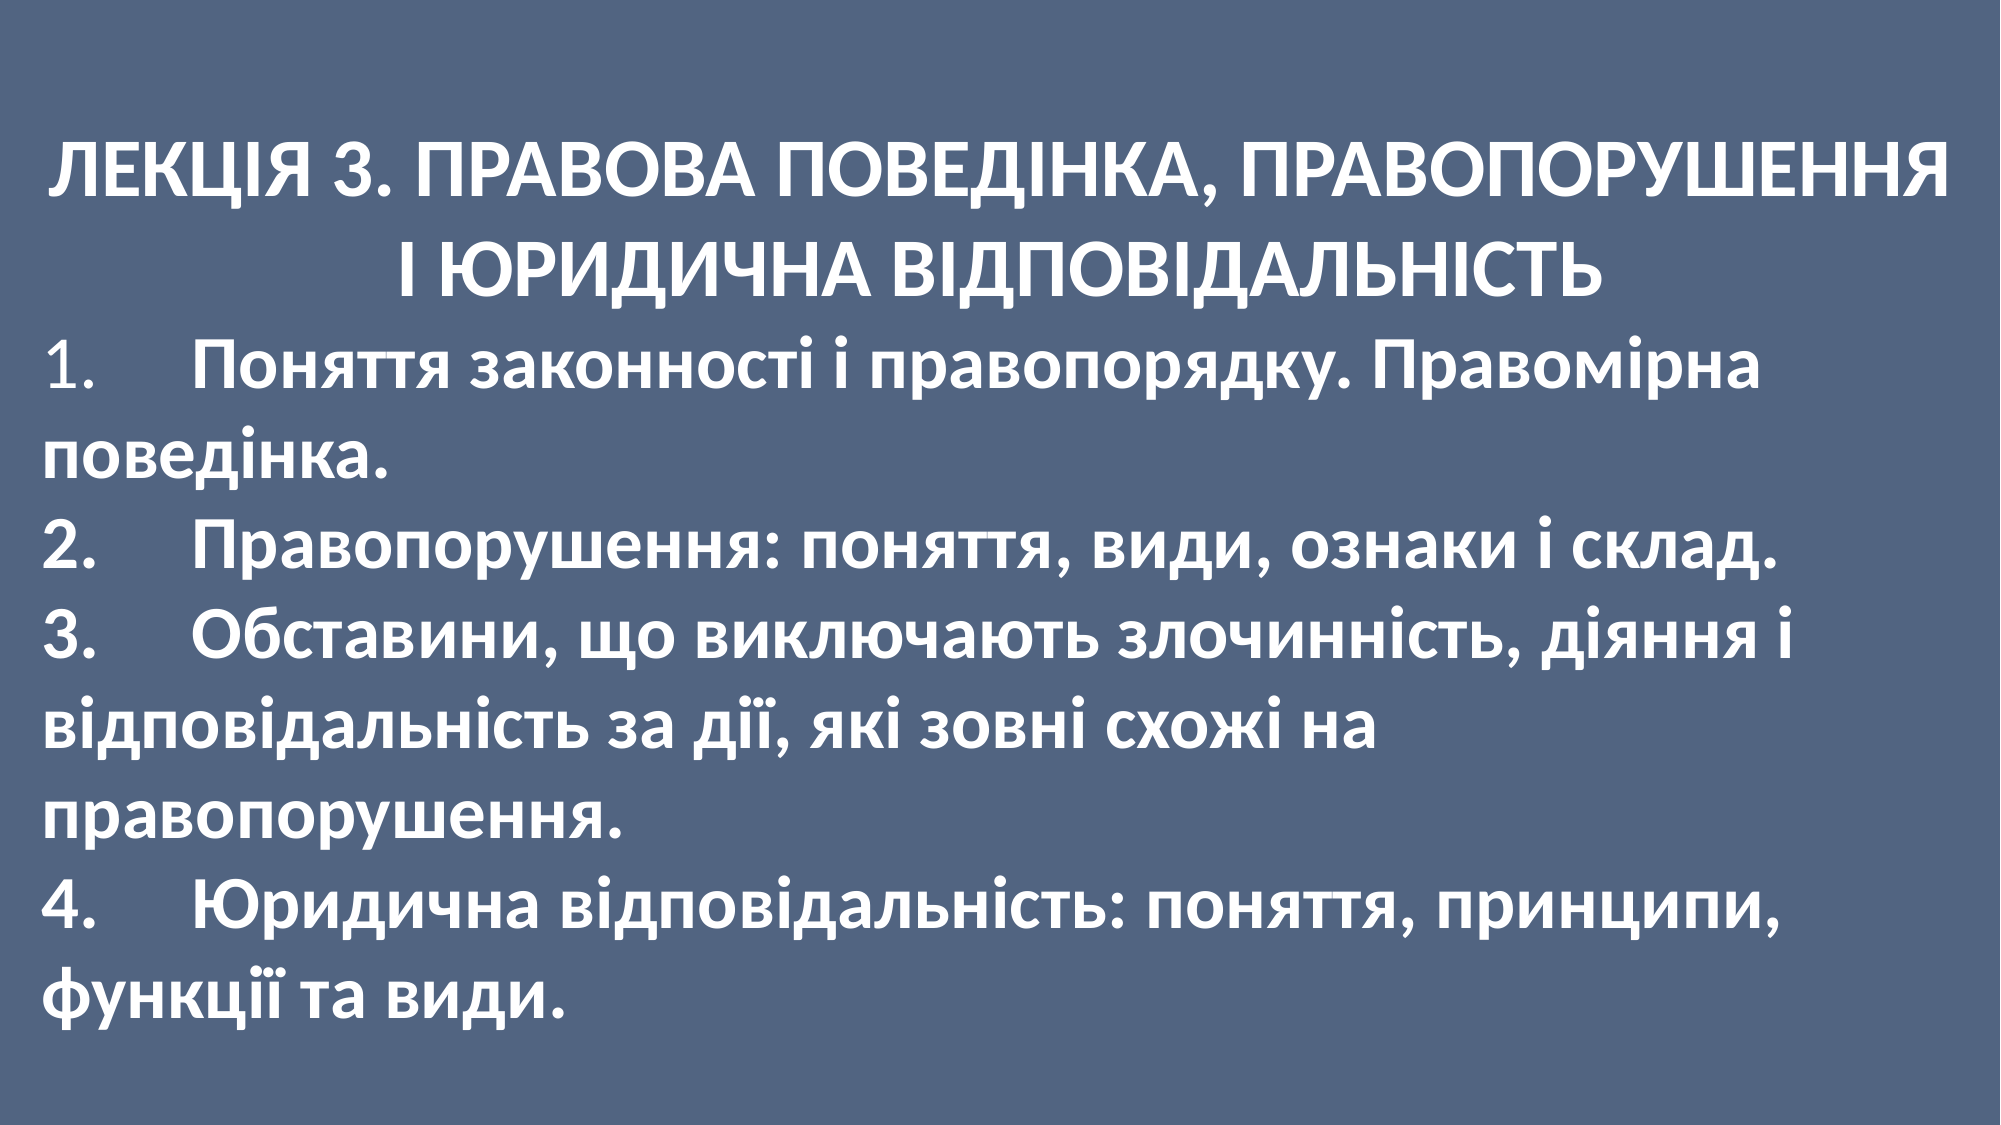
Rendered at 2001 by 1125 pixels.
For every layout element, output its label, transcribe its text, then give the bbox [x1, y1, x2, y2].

text_box ЛЕКЦІЯ 3. ПРАВОВА ПОВЕДІНКА, ПРАВОПОРУШЕННЯ І ЮРИДИЧНА ВІДПОВІДАЛЬНІСТЬ 1. Поняття законності і правопорядку. Правомірна поведінка. 2. Правопорушення: поняття, види, ознаки і склад. 3. Обставини, що виключають злочинність, діяння і відповідальність за дії, які зовні схожі на правопорушення. 4. Юридична відповідальність: поняття, принципи, функції та види. [27, 106, 1974, 1041]
